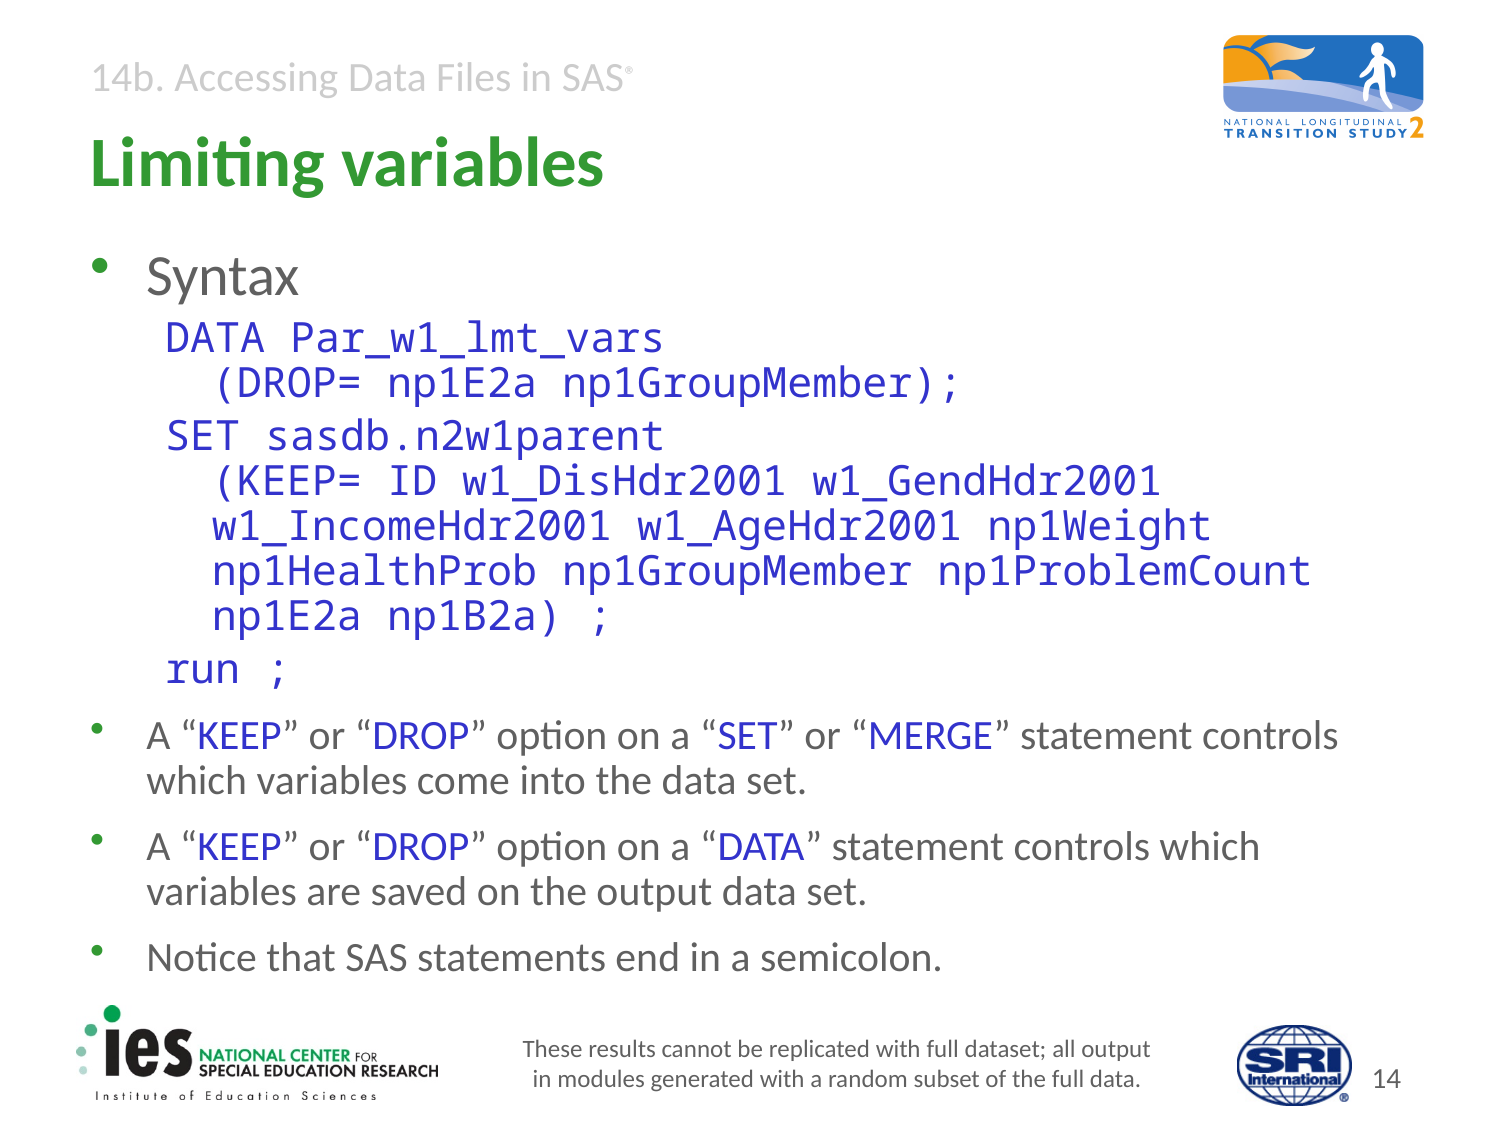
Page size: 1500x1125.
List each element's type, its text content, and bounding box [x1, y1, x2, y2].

picture [76, 1005, 438, 1100]
picture [1237, 1025, 1352, 1106]
title Limiting variables [74, 90, 1426, 226]
list Syntax DATA Par_w1_lmt_vars (DROP= np1E2a np1GroupMember); SET sasdb.n2w1parent (KEEP= ID w1_DisHdr2001 w1_GendHdr2001 w1_IncomeHdr2001 w1_AgeHdr2001 np1Weight np1HealthProb np1GroupMember np1ProblemCount np1E2a np1B2a) ; run ; A “KEEP” or “DROP” option on a “SET” or “MERGE” statement controls which variables come into the data set. A “KEEP” or “DROP” option on a “DATA” statement controls which variables are saved on the output data set. Notice that SAS statements end in a semicolon. [74, 237, 1426, 1001]
footer These results cannot be replicated with full dataset; all output in modules generated with a random subset of the full data. [437, 1024, 1238, 1104]
slide_number 13 [1312, 1051, 1417, 1125]
